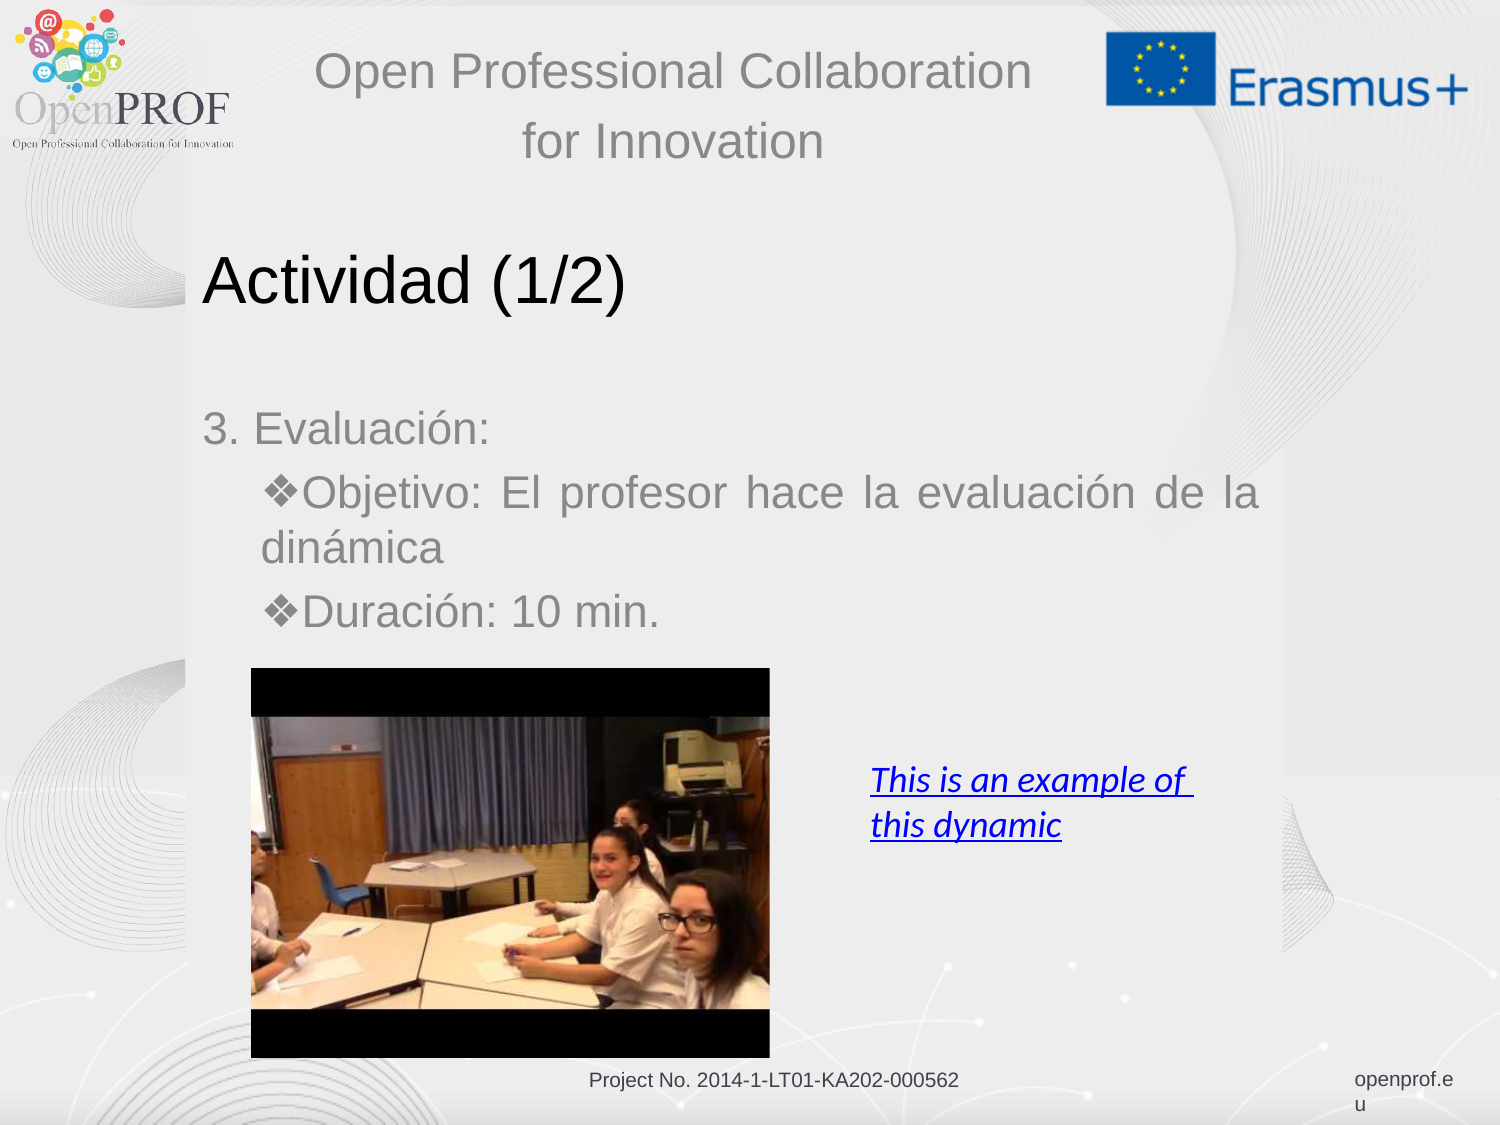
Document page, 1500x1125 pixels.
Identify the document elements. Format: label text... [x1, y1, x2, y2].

text_box [251, 668, 770, 1058]
picture [0, 0, 1500, 1125]
subtitle 3. Evaluación: Objetivo: El profesor hace la evaluación de la dinámica Duración: 10 min. [187, 326, 1275, 577]
title Actividad (1/2) [187, 249, 1317, 386]
text_box This is an example of this dynamic [855, 747, 1262, 899]
text_box Open Professional Collaboration for Innovation [251, 31, 1110, 156]
